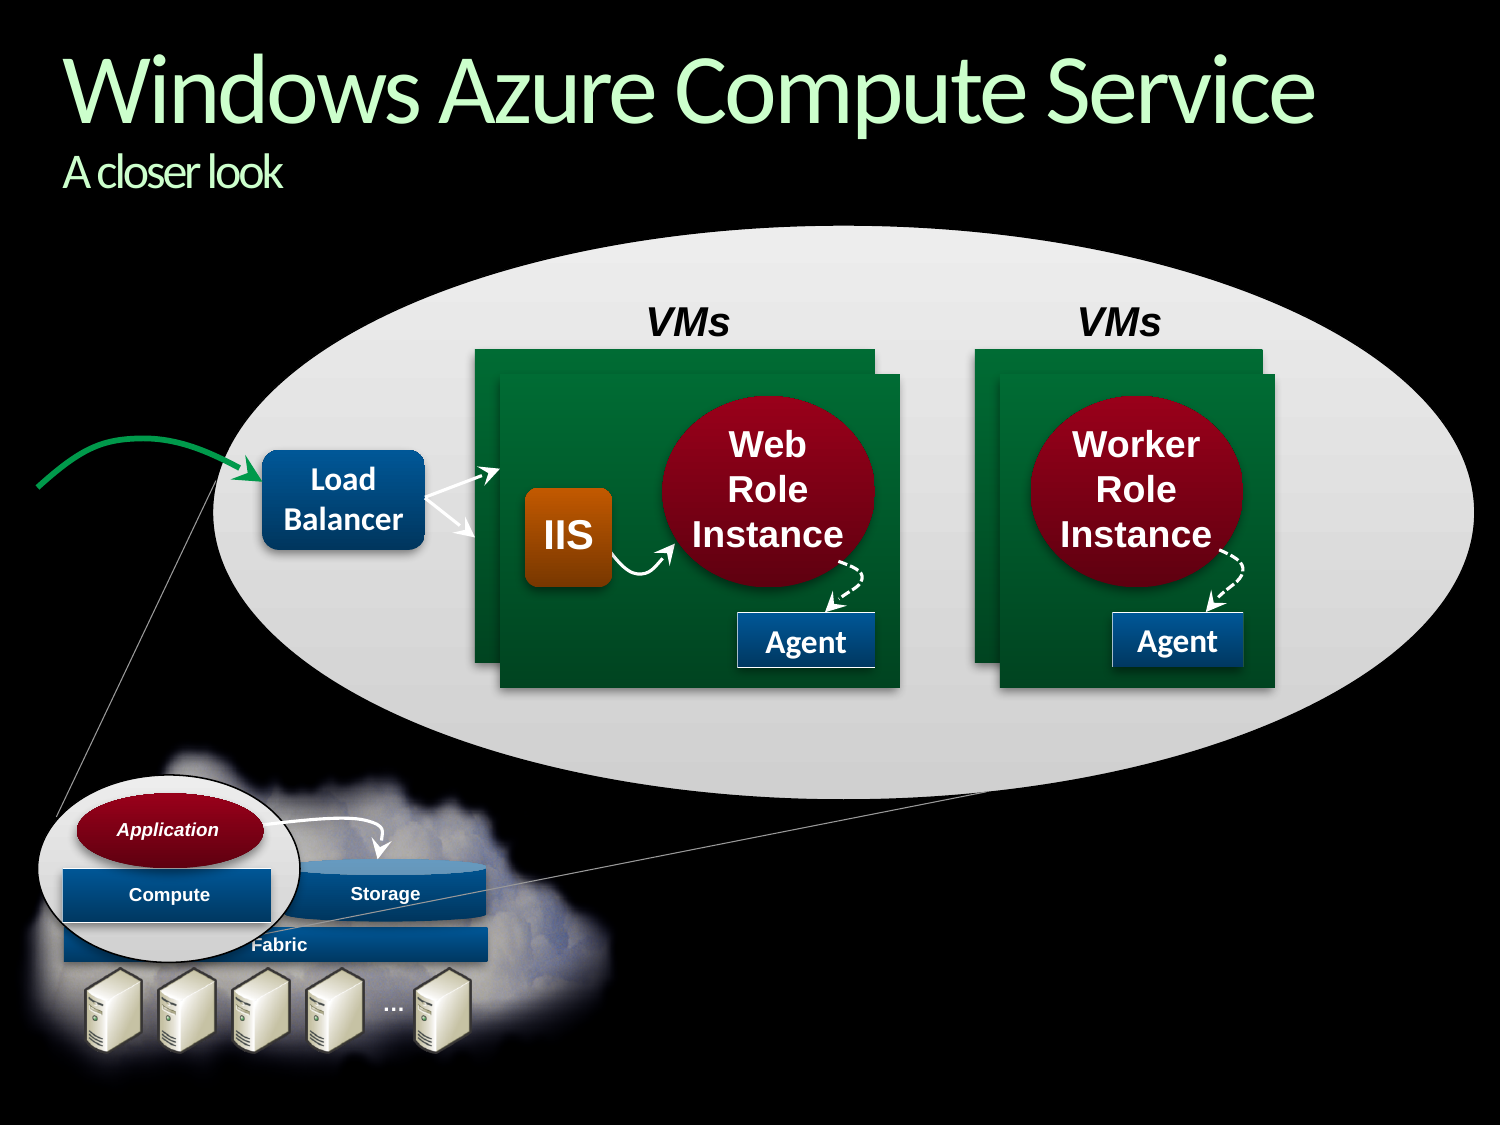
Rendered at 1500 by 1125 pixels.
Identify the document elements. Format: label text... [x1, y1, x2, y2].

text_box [1030, 395, 1244, 549]
picture [0, 737, 638, 1125]
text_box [37, 324, 876, 588]
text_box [37, 224, 1476, 963]
title Windows Azure Compute Service A closer look [62, 37, 1438, 147]
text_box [474, 287, 1276, 688]
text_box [737, 549, 1246, 669]
